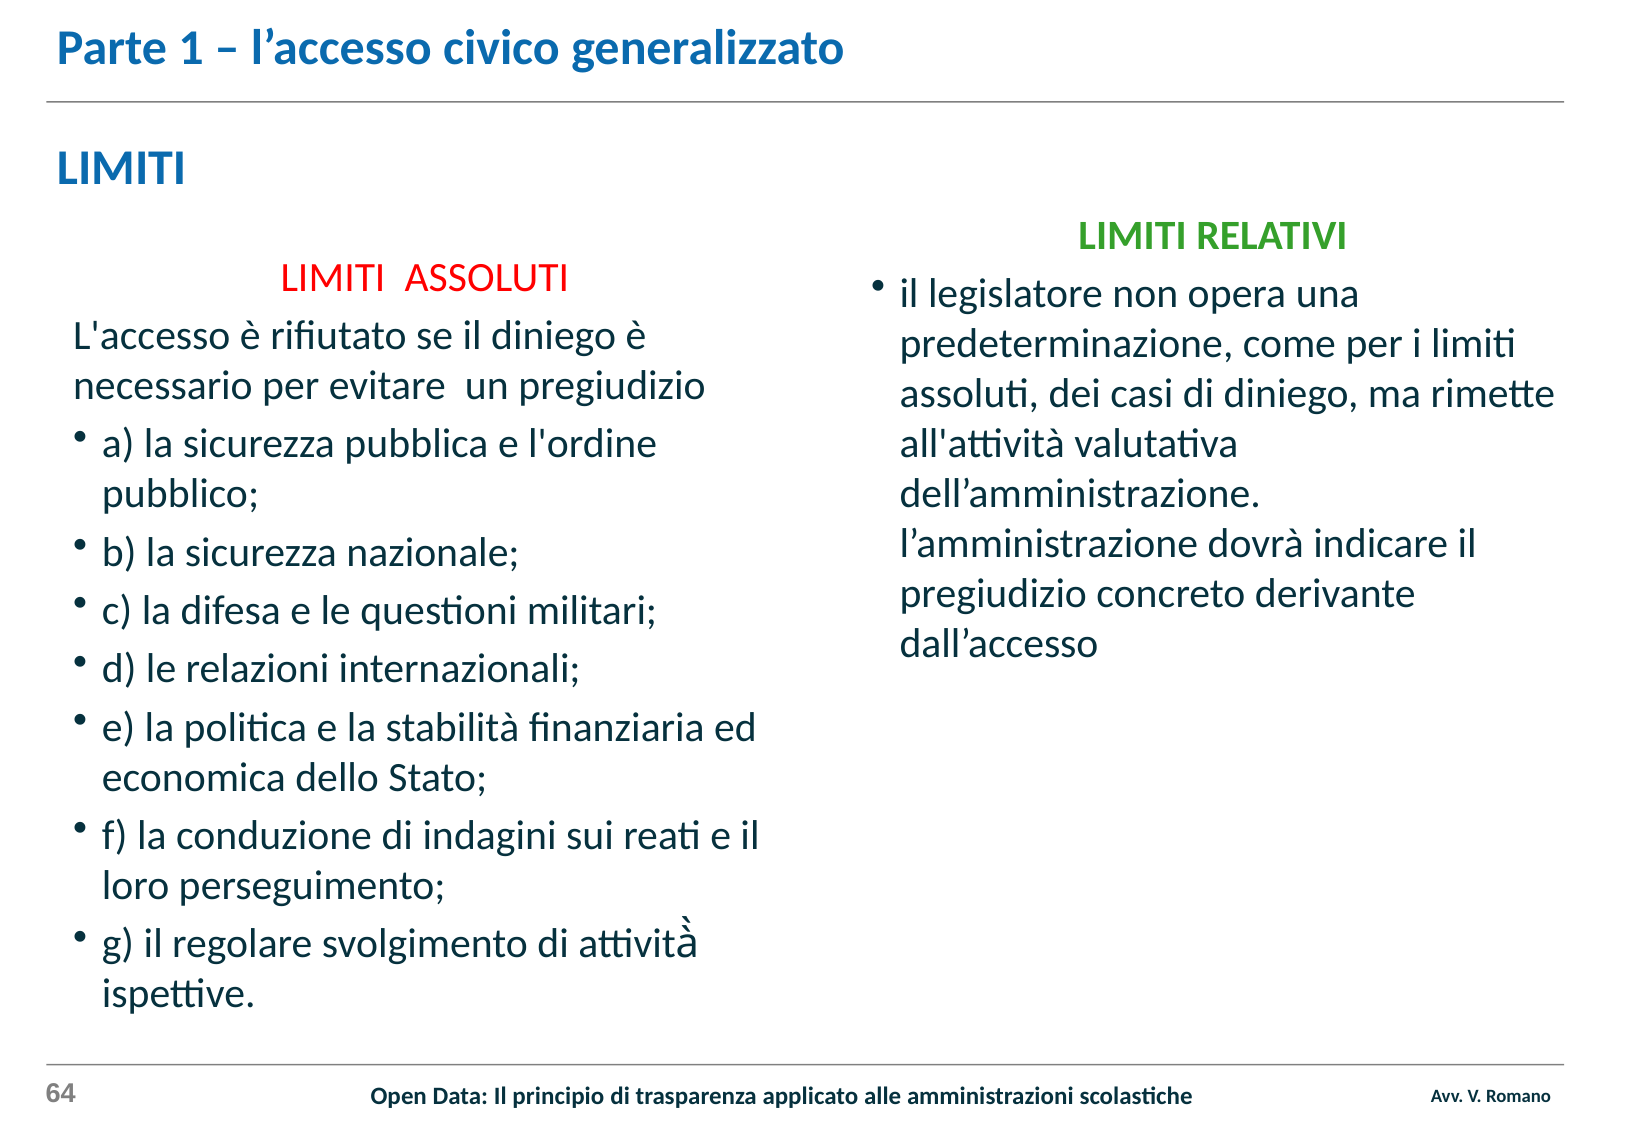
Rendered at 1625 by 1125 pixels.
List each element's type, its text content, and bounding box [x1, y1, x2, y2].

list LIMITI ASSOLUTI L'accesso è rifiutato se il diniego è necessario per evitare un pregiudizio a) la sicurezza pubblica e l'ordine pubblico; b) la sicurezza nazionale; c) la difesa e le questioni militari; d) le relazioni internazionali; e) la politica e la stabilità finanziaria ed economica dello Stato; f) la conduzione di indagini sui reati e il loro perseguimento; g) il regolare svolgimento di attività̀ ispettive. [73, 249, 768, 1041]
list LIMITI RELATIVI il legislatore non opera una predeterminazione, come per i limiti assoluti, dei casi di diniego, ma rimette all'attività valutativa dell’amministrazione. l’amministrazione dovrà indicare il pregiudizio concreto derivante dall’accesso [870, 207, 1566, 1083]
title Parte 1 – l’accesso civico generalizzato LIMITI [56, 14, 1568, 203]
